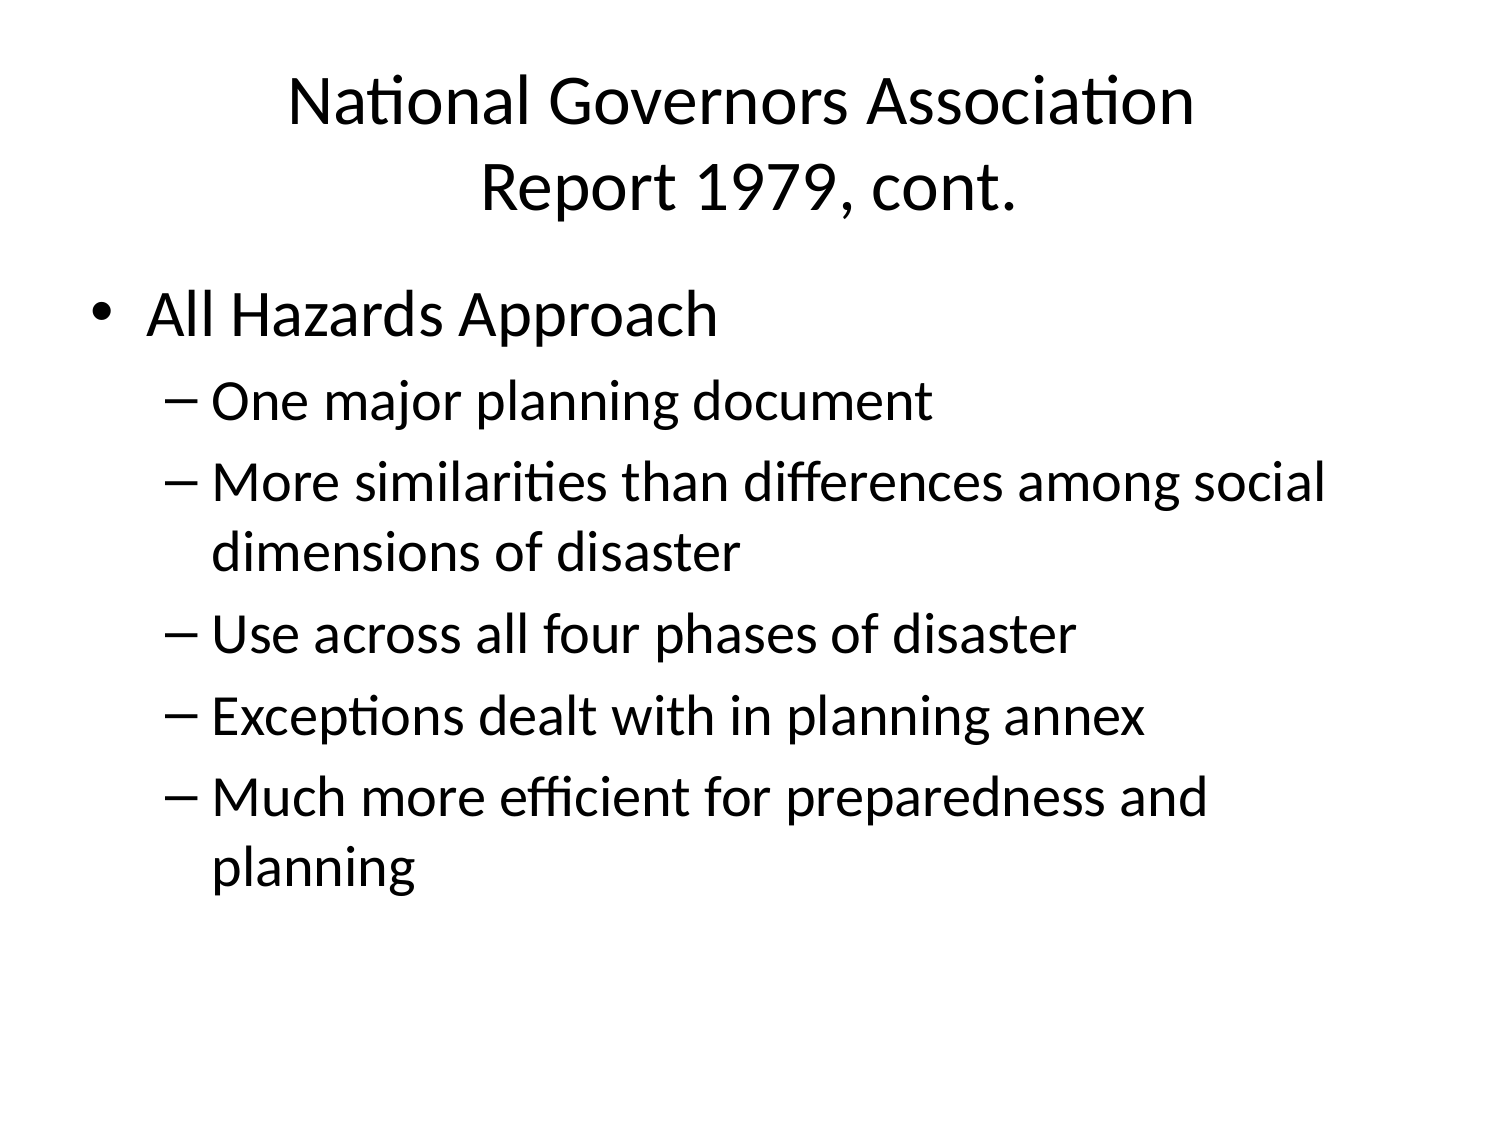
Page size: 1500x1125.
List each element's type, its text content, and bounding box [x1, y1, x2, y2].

list All Hazards Approach One major planning document More similarities than differences among social dimensions of disaster Use across all four phases of disaster Exceptions dealt with in planning annex Much more efficient for preparedness and planning [75, 262, 1425, 1005]
title National Governors Association Report 1979, cont. [75, 45, 1425, 233]
